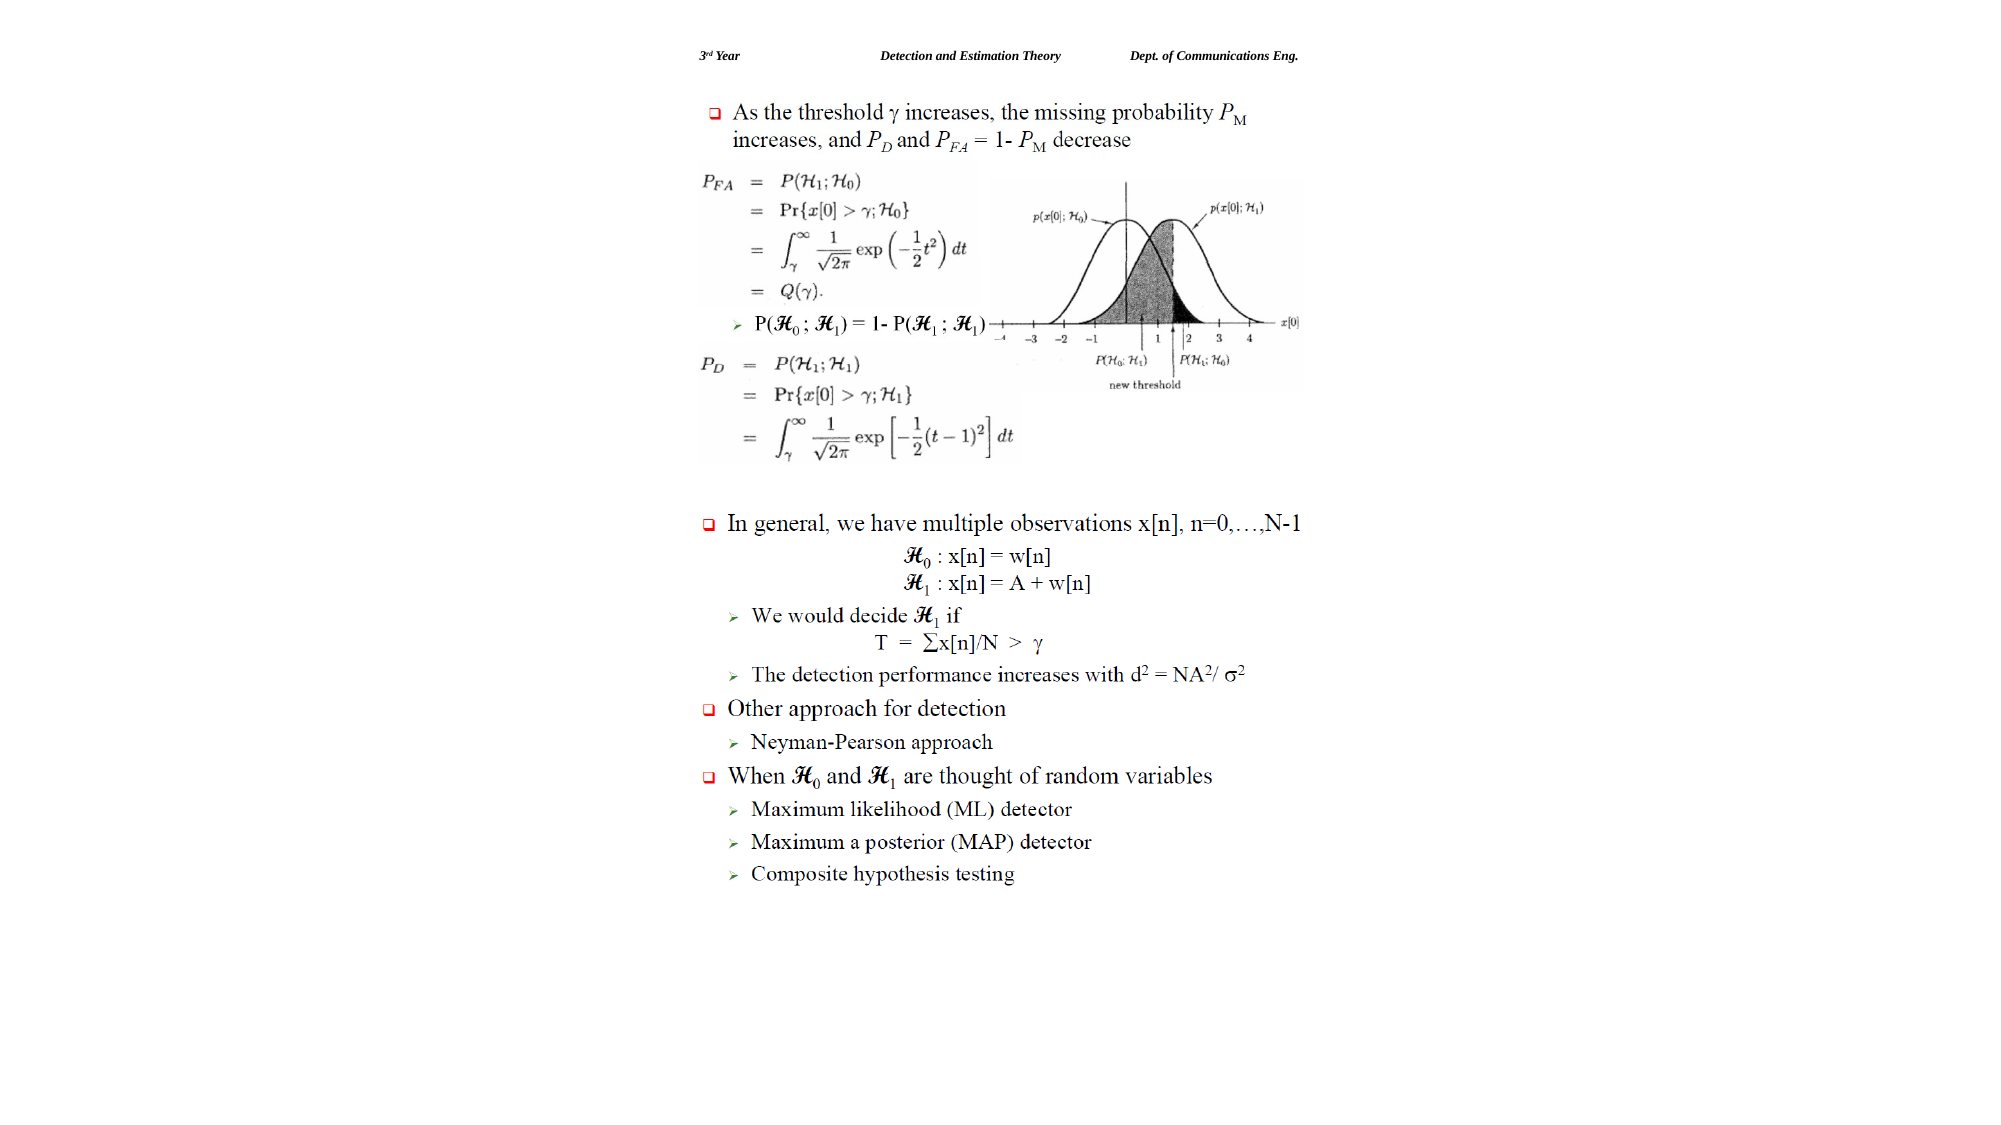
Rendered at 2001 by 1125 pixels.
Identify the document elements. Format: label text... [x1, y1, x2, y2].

text_box [698, 507, 1304, 890]
text_box 3rd Year [698, 45, 745, 63]
text_box [698, 96, 1304, 465]
text_box Dept. of Communications Eng. [1128, 45, 1302, 63]
text_box Detection and Estimation Theory [878, 45, 1065, 63]
